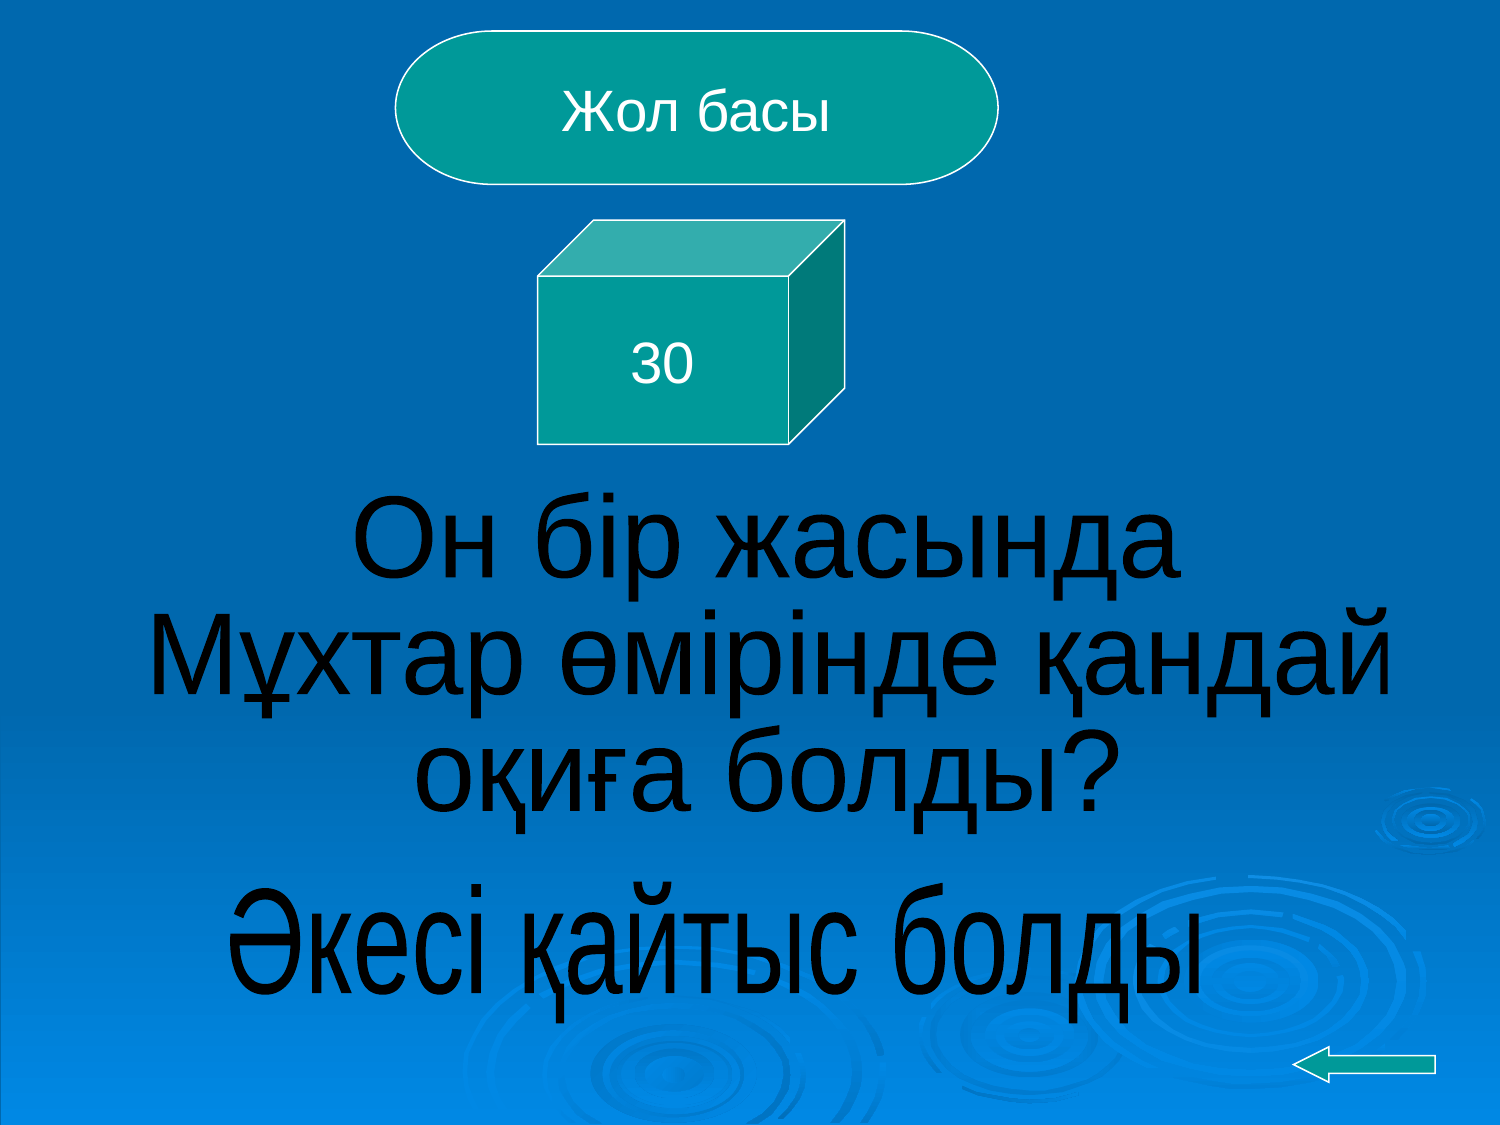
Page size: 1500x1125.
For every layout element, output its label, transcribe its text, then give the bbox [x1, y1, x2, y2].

text_box [1293, 1046, 1436, 1083]
text_box 30 [537, 220, 845, 445]
text_box Жол басы [395, 31, 999, 185]
